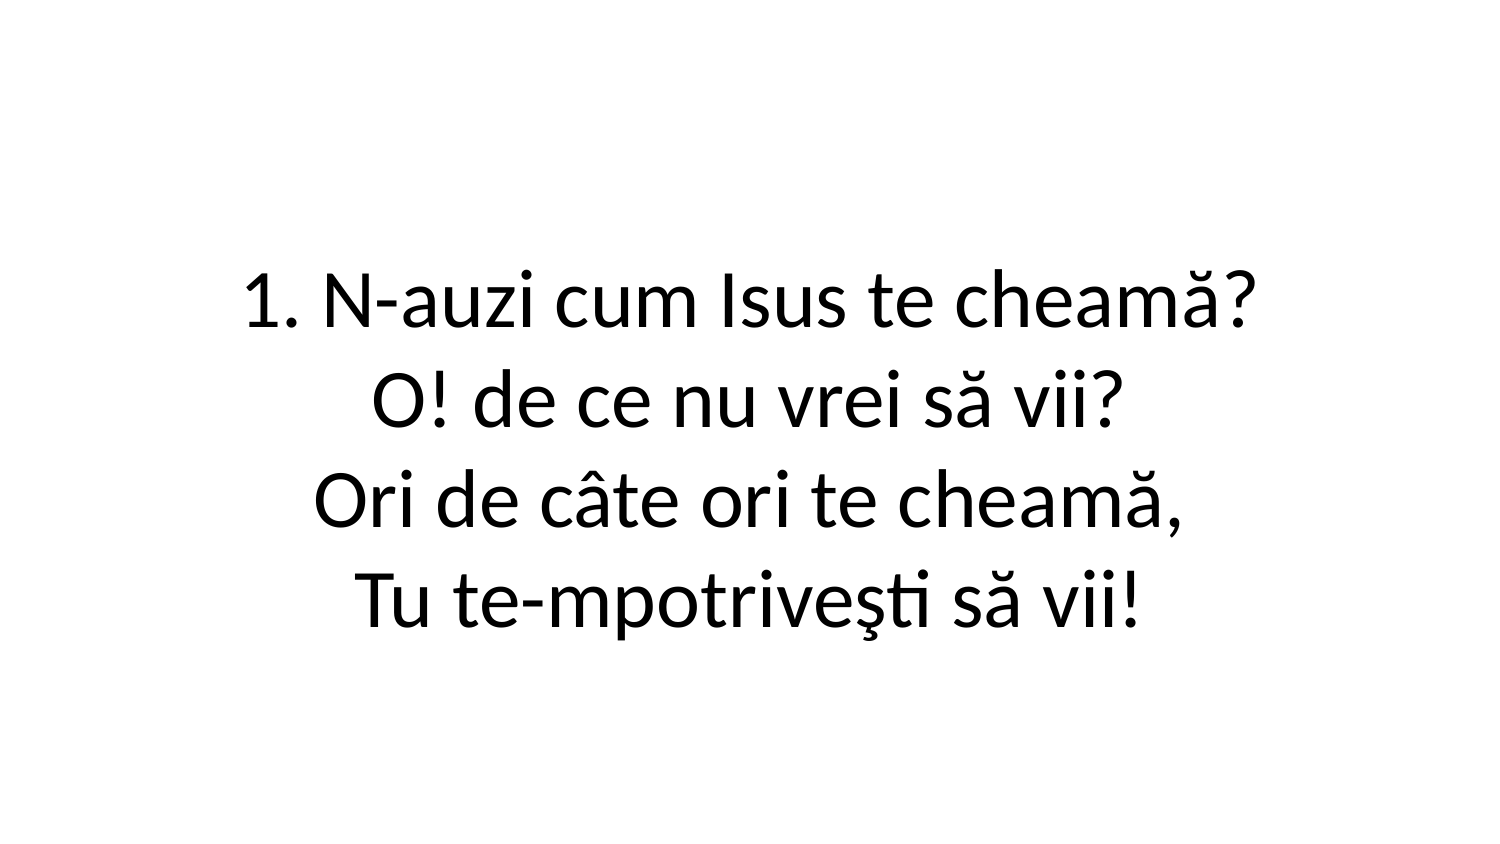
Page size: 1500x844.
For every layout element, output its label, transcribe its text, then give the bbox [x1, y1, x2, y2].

text_box 1. N-auzi cum Isus te cheamă? O! de ce nu vrei să vii? Ori de câte ori te cheamă, Tu te-mpotriveşti să vii! [224, 192, 1276, 652]
